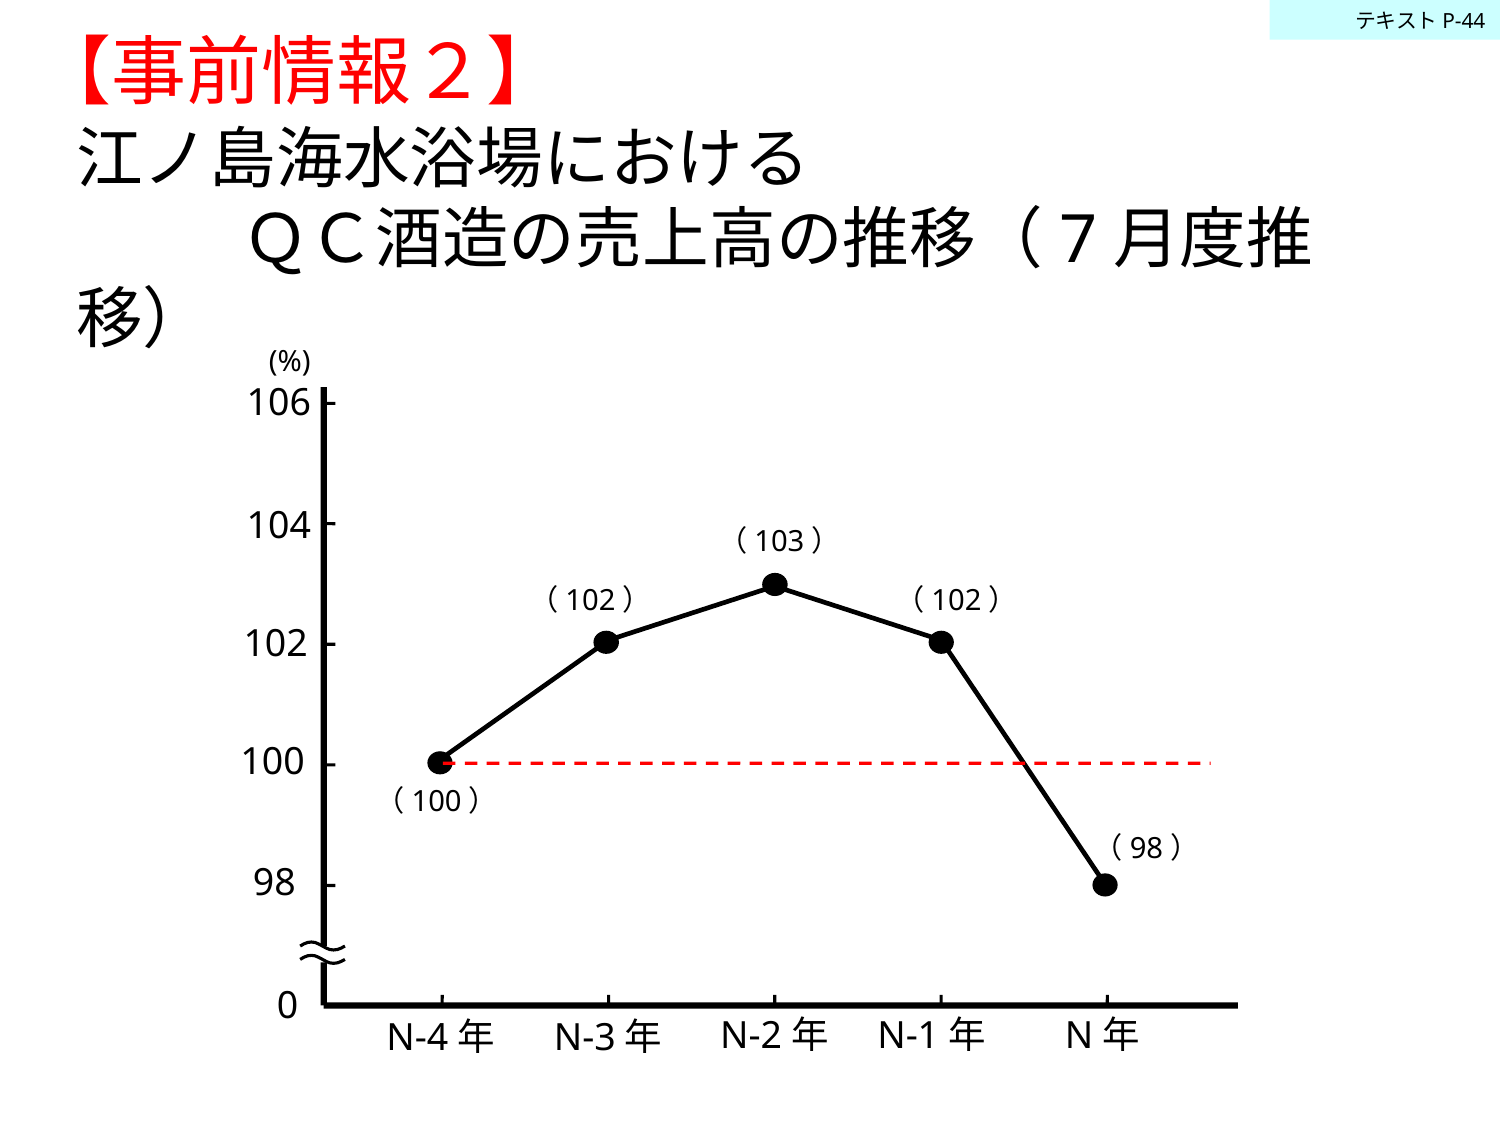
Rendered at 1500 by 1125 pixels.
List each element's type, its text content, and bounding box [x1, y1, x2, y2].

text_box テキストP-44 [1269, 0, 1500, 40]
text_box （100） [360, 774, 514, 825]
text_box [428, 752, 452, 774]
text_box 98 [252, 857, 296, 903]
text_box (%) [268, 342, 311, 378]
text_box [1093, 874, 1117, 896]
text_box 【事前情報２】 [36, 23, 750, 114]
text_box [594, 631, 619, 654]
text_box 102 [243, 618, 308, 664]
text_box （103） [703, 515, 856, 565]
text_box N-1年 [872, 1011, 991, 1057]
text_box N-4年 [324, 1012, 557, 1058]
text_box [762, 573, 787, 596]
text_box 0 [276, 980, 299, 1026]
text_box （98） [1078, 822, 1215, 873]
text_box 江ノ島海水浴場における ＱＣ酒造の売上高の推移（7月度推移） [76, 115, 1436, 356]
text_box 100 [240, 736, 305, 782]
text_box 106 [246, 377, 312, 423]
text_box N-2年 [715, 1011, 834, 1057]
text_box 104 [246, 500, 312, 546]
text_box （102） [880, 574, 1033, 624]
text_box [299, 941, 346, 964]
text_box [929, 631, 954, 654]
text_box N-3年 [557, 1012, 668, 1058]
text_box （102） [514, 574, 667, 624]
text_box N年 [1043, 1011, 1162, 1057]
